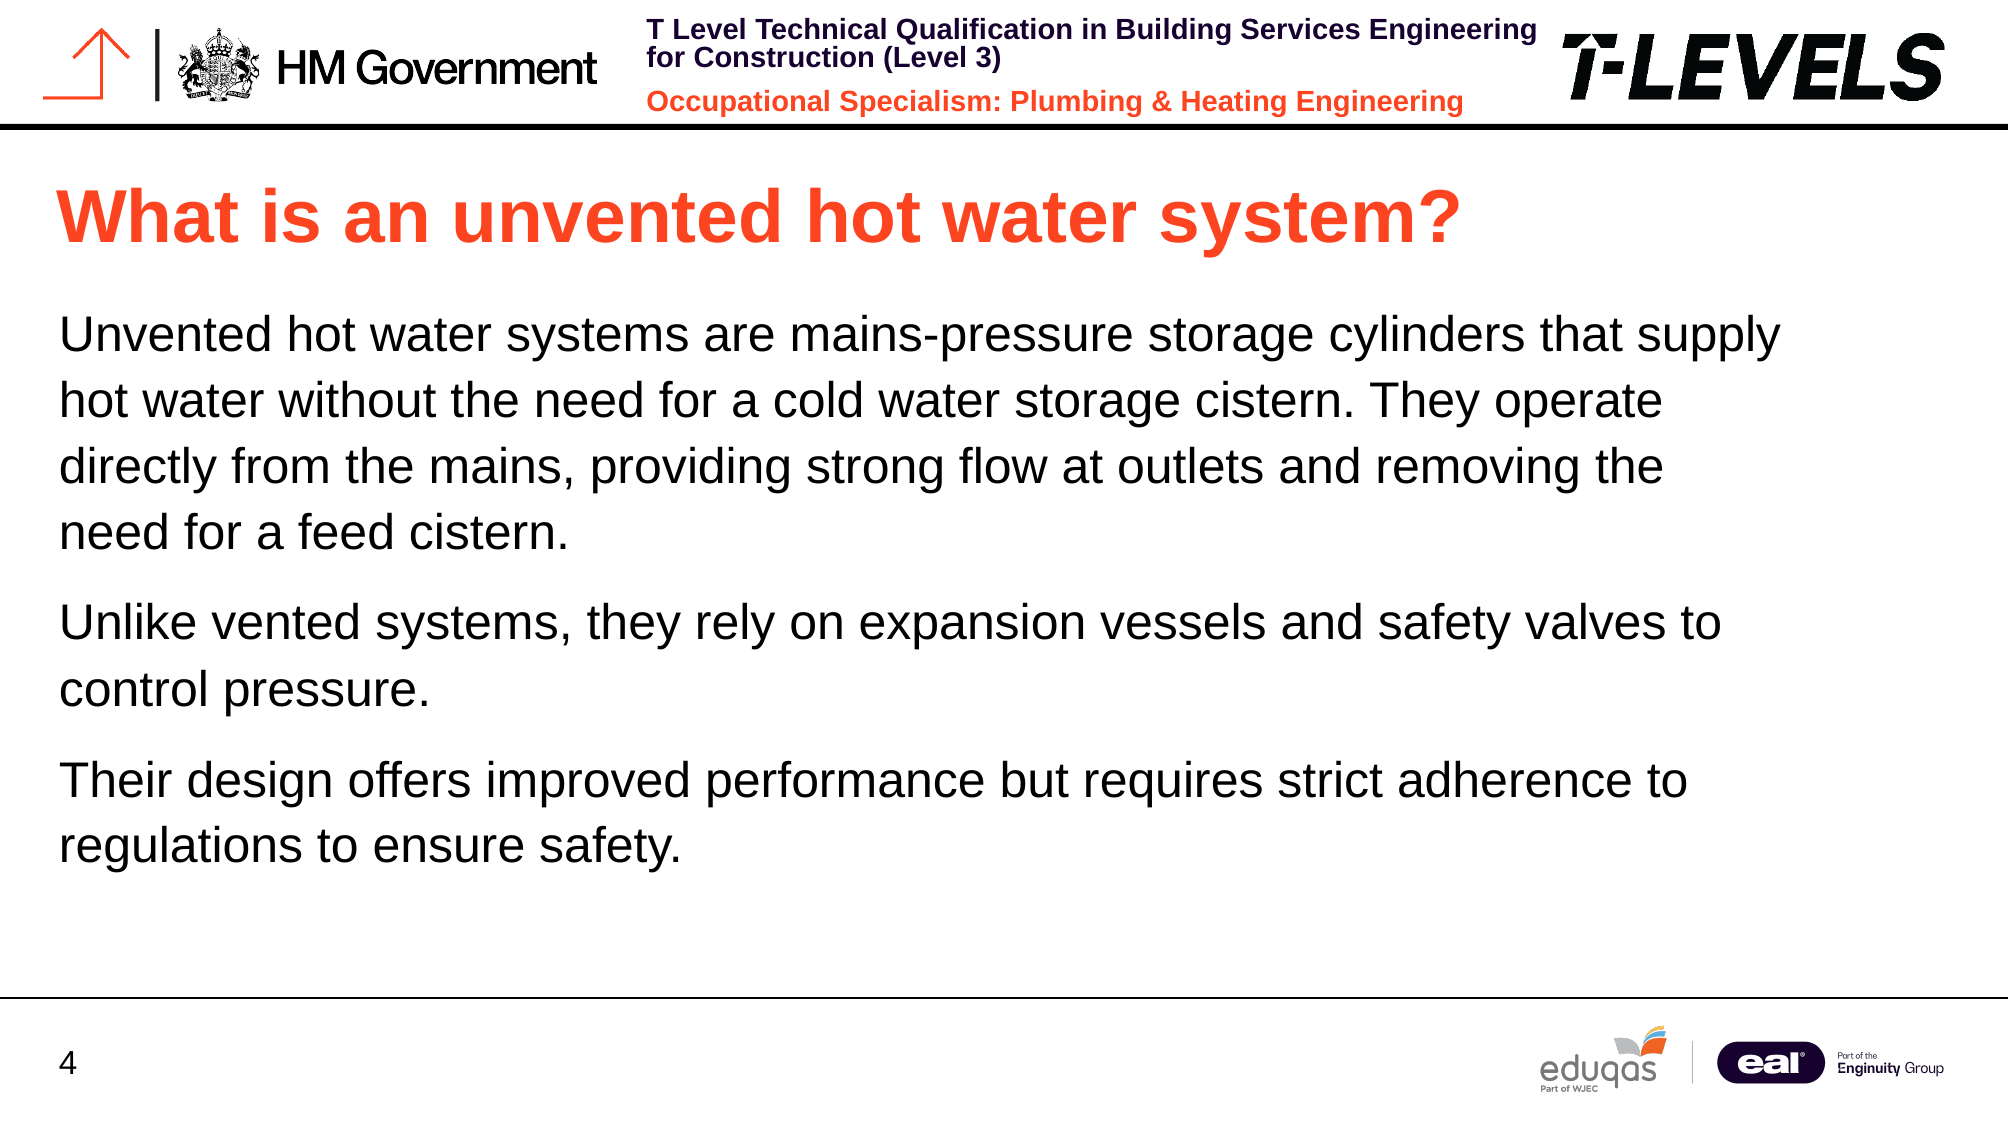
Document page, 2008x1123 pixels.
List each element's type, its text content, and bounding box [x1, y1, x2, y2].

picture [1543, 25, 1964, 108]
picture [1535, 1021, 1949, 1097]
picture [38, 27, 136, 100]
title What is an unvented hot water system? [41, 111, 1949, 314]
picture [155, 28, 597, 102]
list Unvented hot water systems are mains-pressure storage cylinders that supply hot water without the need for a cold water storage cistern. They operate directly from the mains, providing strong flow at outlets and removing the need for a feed cistern. Unlike vented systems, they rely on expansion vessels and safety valves to control pressure. Their design offers improved performance but requires strict adherence to regulations to ensure safety. [59, 295, 1790, 975]
